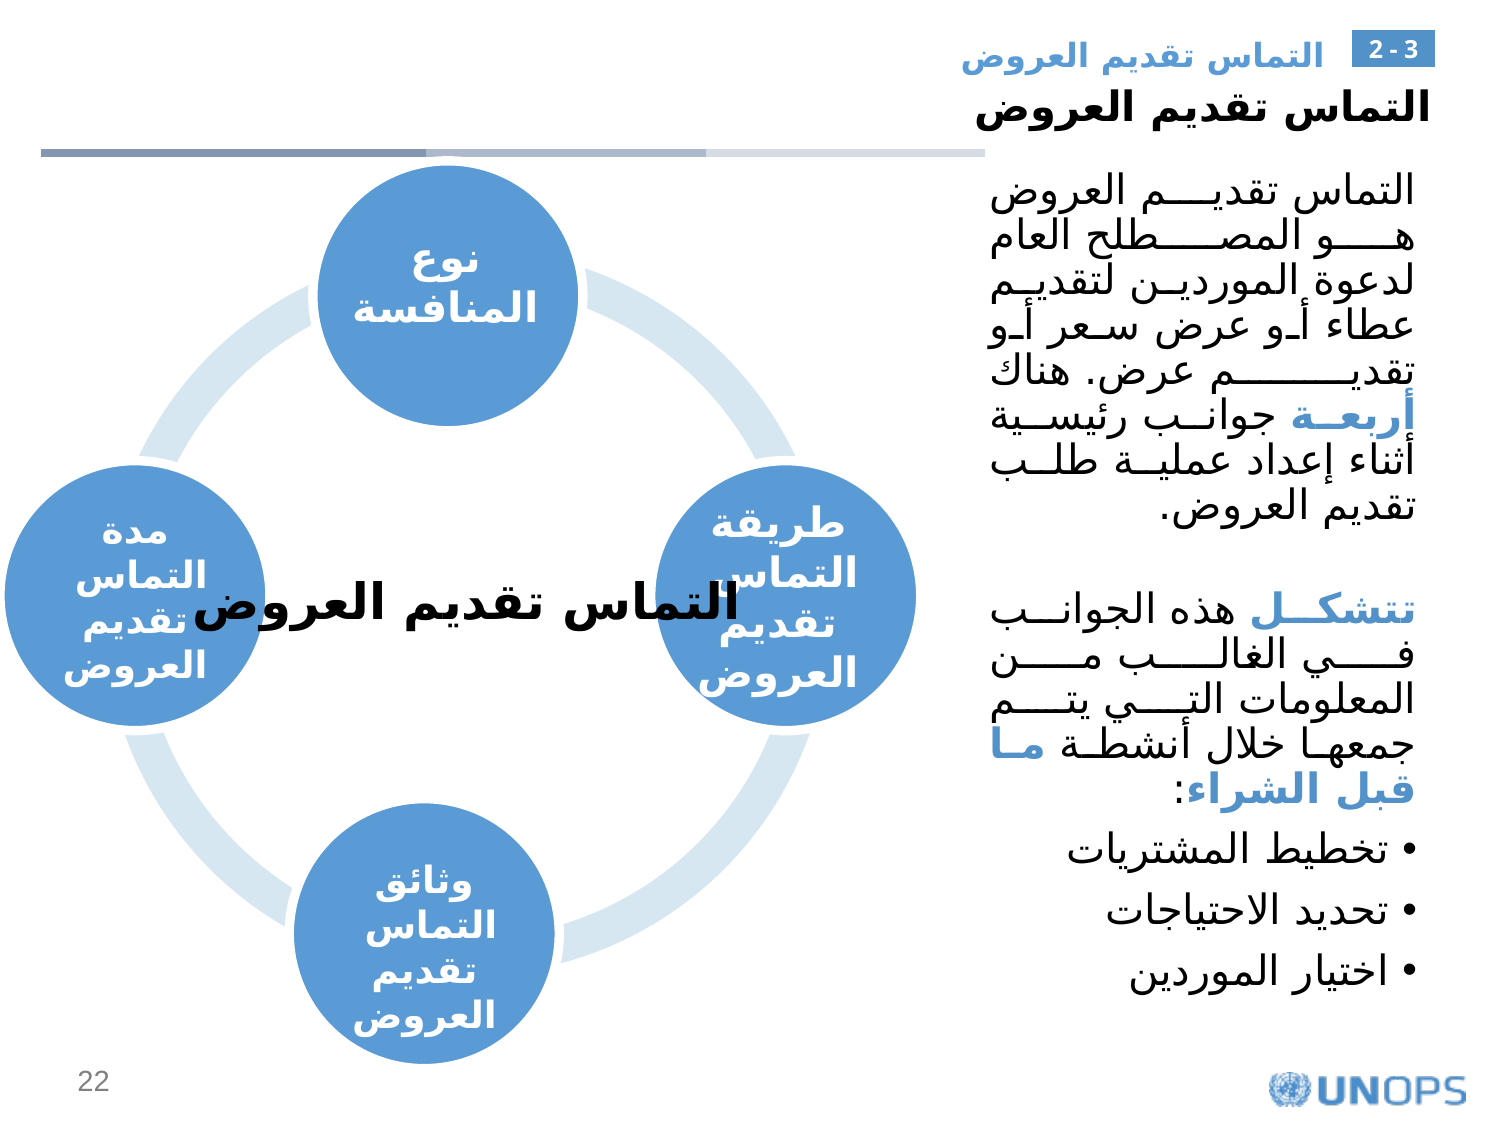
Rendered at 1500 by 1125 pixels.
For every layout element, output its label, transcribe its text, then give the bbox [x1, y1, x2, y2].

text_box التماس تقديم العروض [270, 561, 643, 637]
text_box [157, 287, 776, 561]
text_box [289, 798, 560, 1069]
text_box التماس تقديم العروض [537, 30, 1340, 78]
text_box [643, 460, 921, 731]
text_box [143, 637, 791, 945]
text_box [0, 460, 270, 731]
picture [1269, 1072, 1466, 1107]
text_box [312, 160, 583, 431]
text_box 2 - 3 [1352, 30, 1435, 67]
subtitle التماس تقديم العروض [230, 78, 1447, 138]
list التماس تقديم العروض هو المصطلح العام لدعوة الموردين لتقديم عطاء أو عرض سعر أو تقديم عرض. هناك أربعة جوانب رئيسية أثناء إعداد عملية طلب تقديم العروض. تتشكل هذه الجوانب في الغالب من المعلومات التي يتم جمعها خلال أنشطة ما قبل الشراء: تخطيط المشتريات تحديد الاحتياجات اختيار الموردين [974, 160, 1432, 1035]
